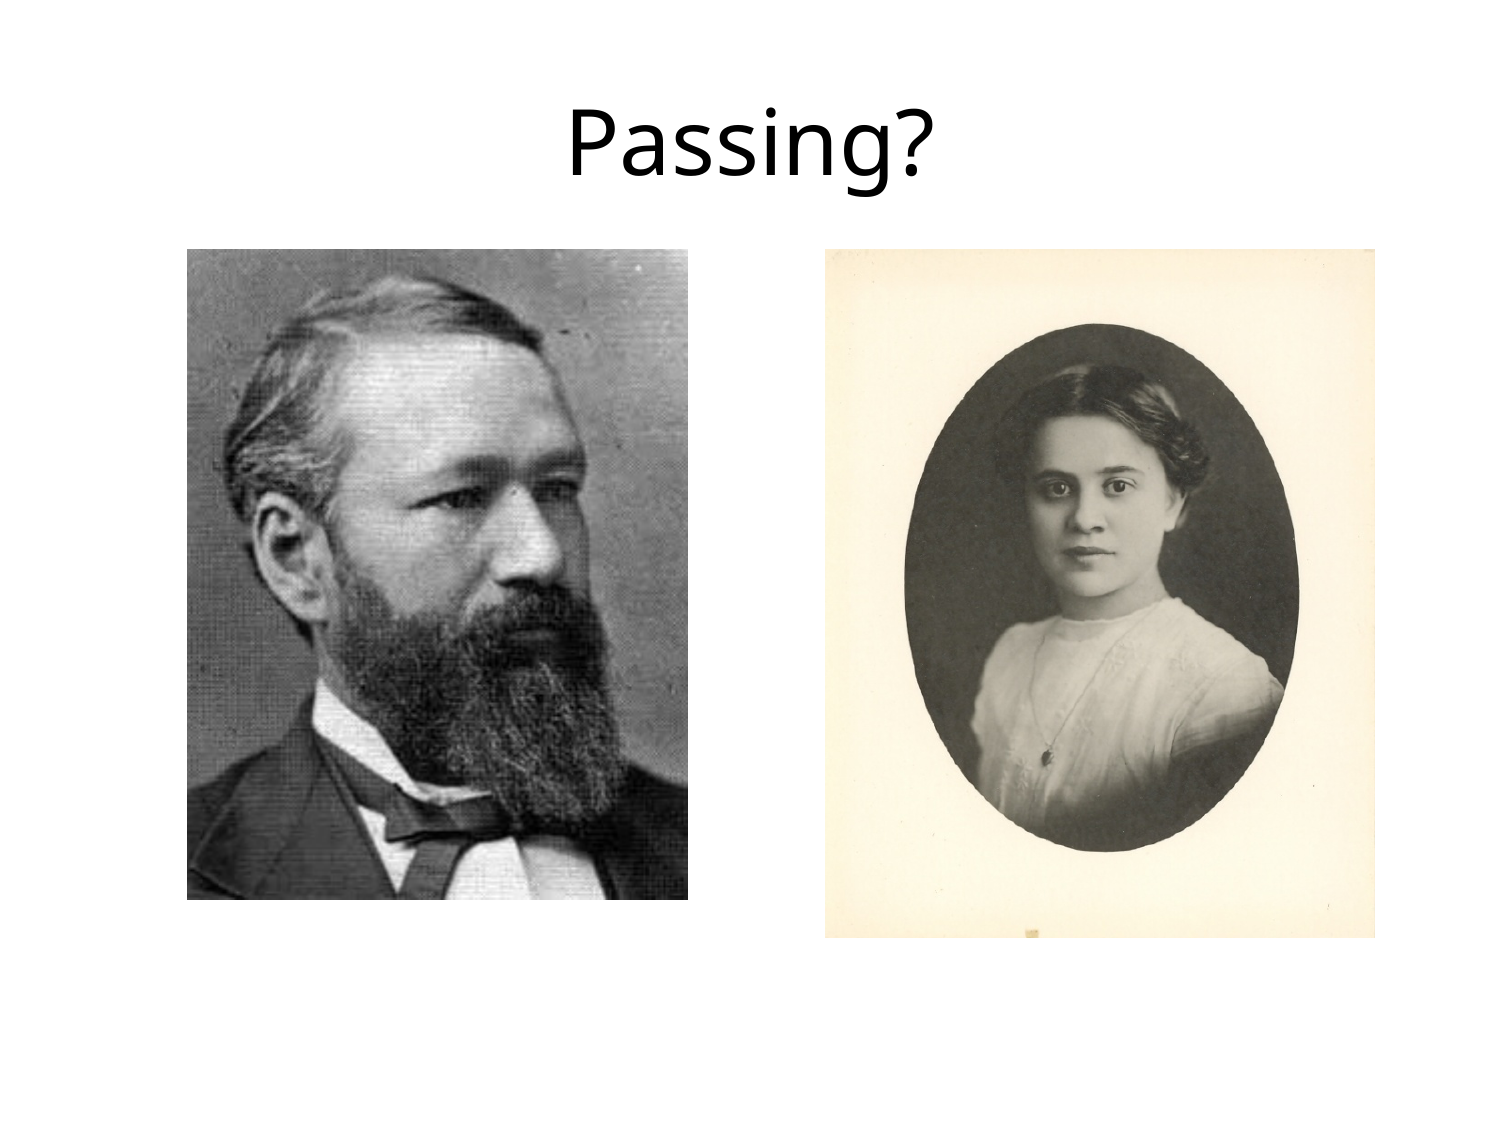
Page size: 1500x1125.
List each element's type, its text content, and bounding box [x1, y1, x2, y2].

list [187, 249, 688, 901]
title Passing? [75, 45, 1425, 233]
picture [824, 249, 1376, 938]
